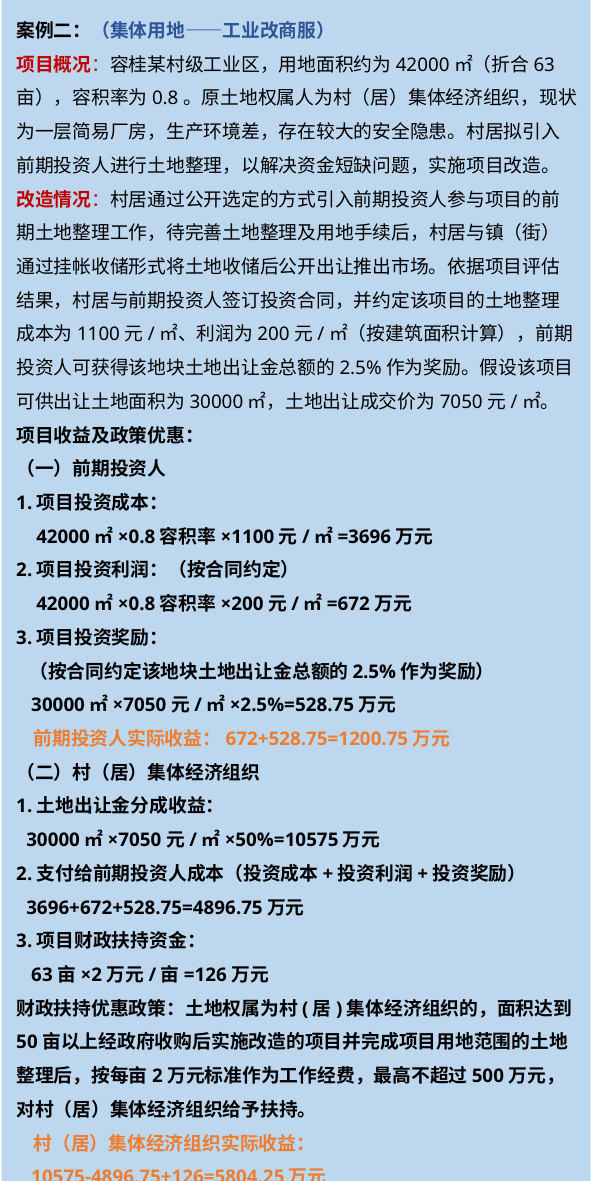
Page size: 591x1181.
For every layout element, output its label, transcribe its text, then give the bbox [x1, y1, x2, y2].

text_box 案例二：（集体用地——工业改商服） 项目概况：容桂某村级工业区，用地面积约为42000㎡（折合63亩），容积率为0.8。原土地权属人为村（居）集体经济组织，现状为一层简易厂房，生产环境差，存在较大的安全隐患。村居拟引入前期投资人进行土地整理，以解决资金短缺问题，实施项目改造。 改造情况：村居通过公开选定的方式引入前期投资人参与项目的前期土地整理工作，待完善土地整理及用地手续后，村居与镇（街）通过挂帐收储形式将土地收储后公开出让推出市场。依据项目评估结果，村居与前期投资人签订投资合同，并约定该项目的土地整理成本为1100元/㎡、利润为200元/㎡（按建筑面积计算），前期投资人可获得该地块土地出让金总额的2.5%作为奖励。假设该项目可供出让土地面积为30000㎡，土地出让成交价为7050元/㎡。 项目收益及政策优惠： （一）前期投资人 1.项目投资成本： 42000㎡×0.8容积率×1100元/㎡=3696万元 2.项目投资利润：（按合同约定） 42000㎡×0.8容积率×200元/㎡=672万元 3.项目投资奖励： （按合同约定该地块土地出让金总额的2.5%作为奖励） 30000㎡×7050元/㎡×2.5%=528.75万元 前期投资人实际收益：672+528.75=1200.75万元 （二）村（居）集体经济组织 1.土地出让金分成收益： 30000㎡×7050元/㎡×50%=10575万元 2.支付给前期投资人成本（投资成本+投资利润+投资奖励） 3696+672+528.75=4896.75万元 3.项目财政扶持资金： 63亩×2万元/亩=126万元 财政扶持优惠政策：土地权属为村(居)集体经济组织的，面积达到50亩以上经政府收购后实施改造的项目并完成项目用地范围的土地整理后，按每亩2万元标准作为工作经费，最高不超过500万元，对村（居）集体经济组织给予扶持。 村（居）集体经济组织实际收益： 10575-4896.75+126=5804.25万元 [1, 0, 591, 1181]
